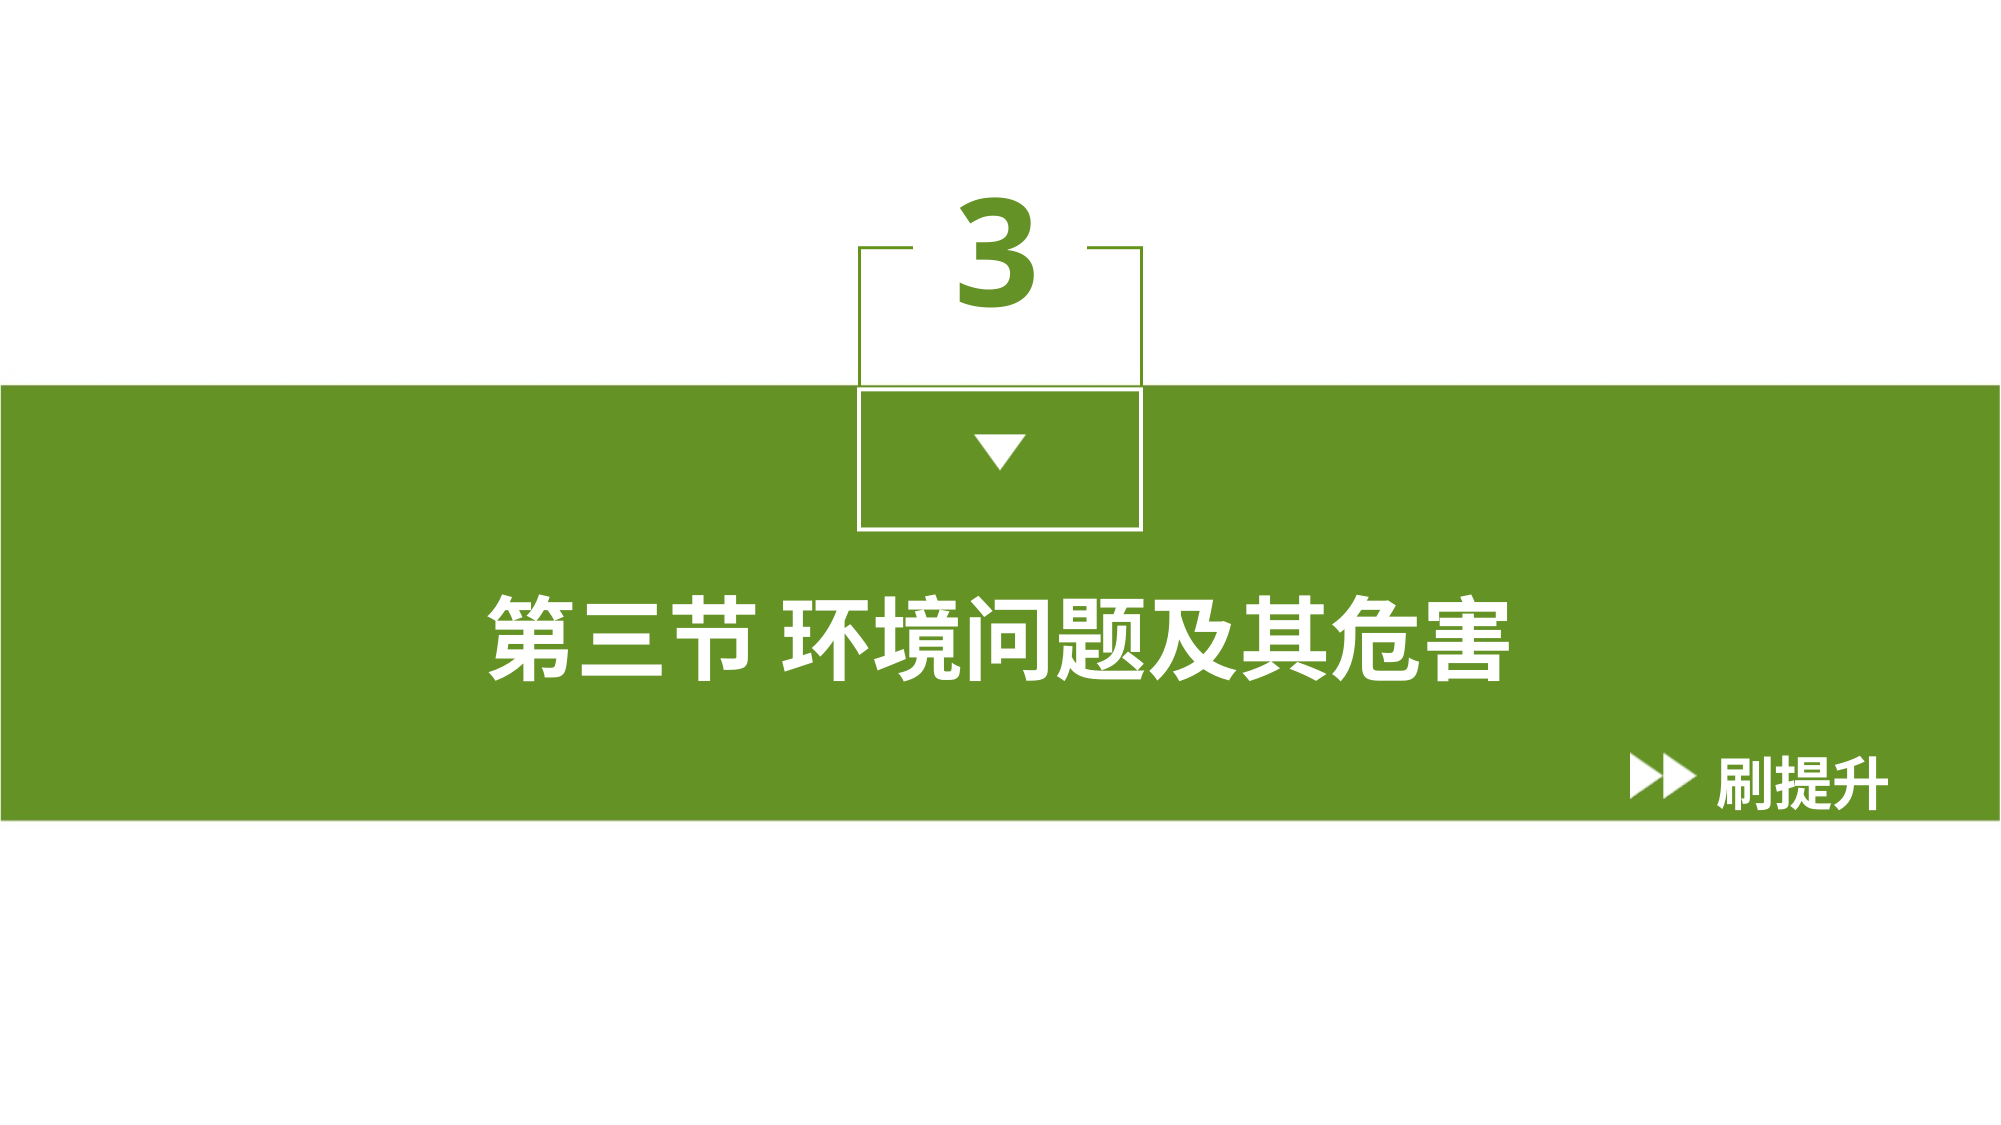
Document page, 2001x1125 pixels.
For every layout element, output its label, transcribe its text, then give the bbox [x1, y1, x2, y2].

text_box 刷提升 [1715, 718, 1997, 812]
picture [0, 699, 2000, 1125]
picture [0, 0, 2000, 572]
text_box 第三节 环境问题及其危害 [0, 572, 2000, 699]
text_box 3 [865, 148, 1130, 345]
